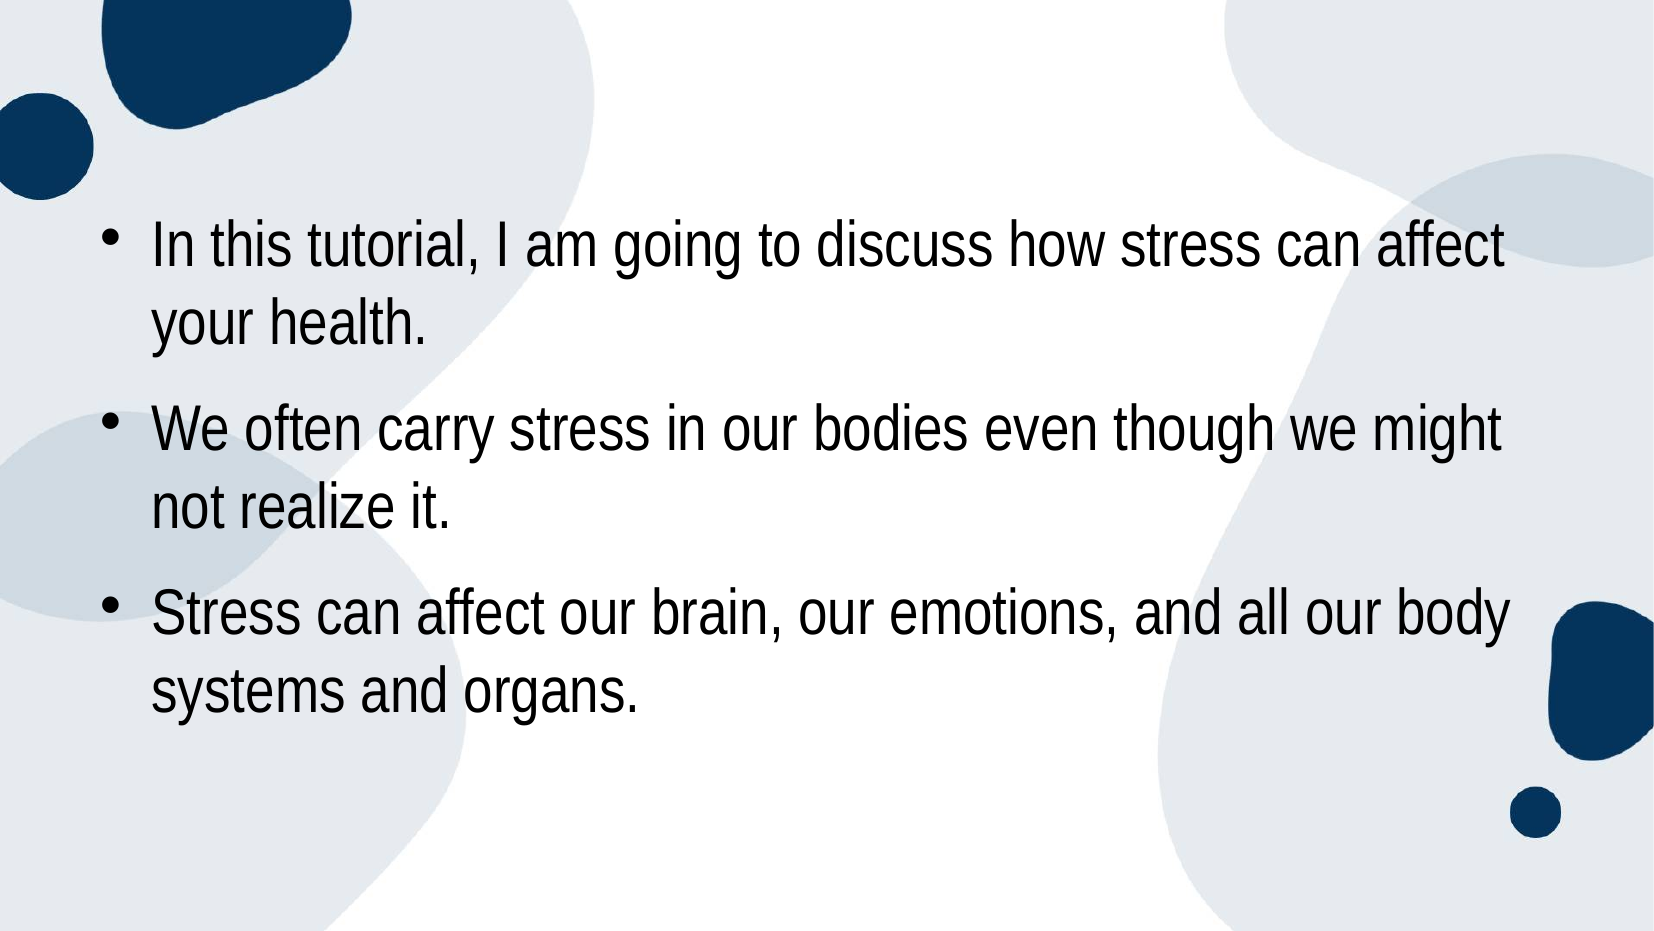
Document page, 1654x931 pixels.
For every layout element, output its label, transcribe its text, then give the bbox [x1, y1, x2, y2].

picture [0, 0, 1654, 931]
text_box [82, 37, 1571, 193]
text_box In this tutorial, I am going to discuss how stress can affect your health. We often carry stress in our bodies even though we might not realize it. Stress can affect our brain, our emotions, and all our body systems and organs. [82, 201, 1571, 729]
